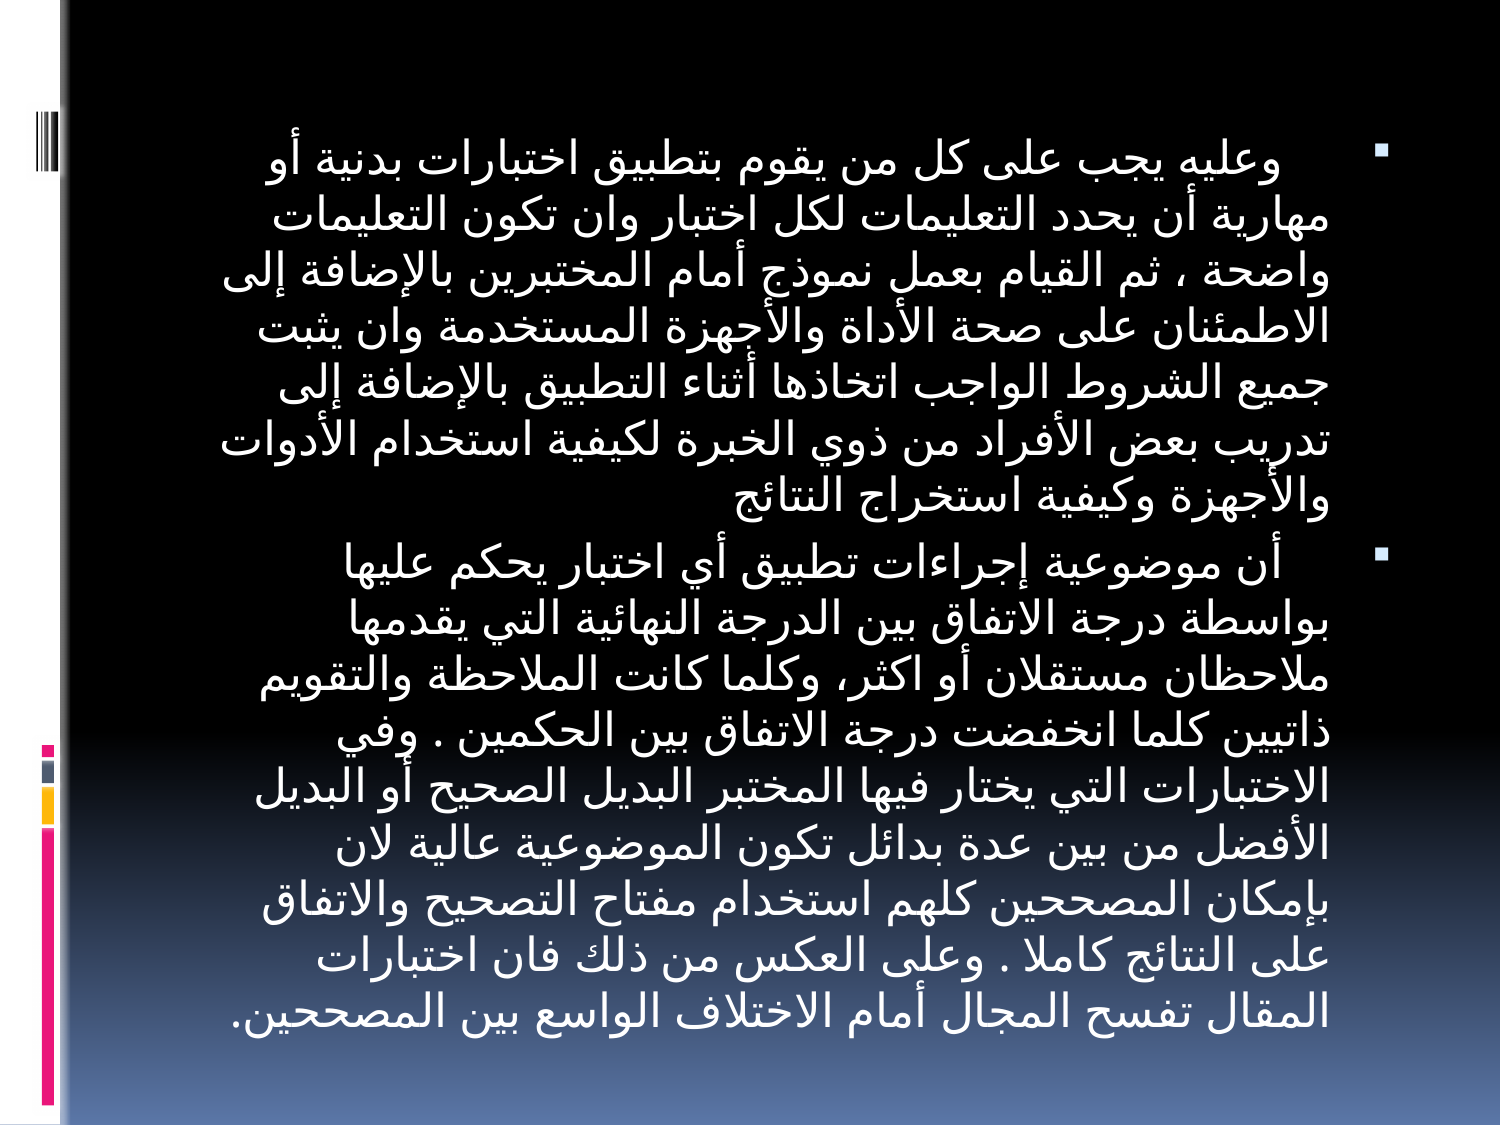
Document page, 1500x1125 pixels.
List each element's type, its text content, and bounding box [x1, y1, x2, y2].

list وعليه يجب على كل من يقوم بتطبيق اختبارات بدنية أو مهارية أن يحدد التعليمات لكل اختبار وان تكون التعليمات واضحة ، ثم القيام بعمل نموذج أمام المختبرين بالإضافة إلى الاطمئنان على صحة الأداة والأجهزة المستخدمة وان يثبت جميع الشروط الواجب اتخاذها أثناء التطبيق بالإضافة إلى تدريب بعض الأفراد من ذوي الخبرة لكيفية استخدام الأدوات والأجهزة وكيفية استخراج النتائج أن موضوعية إجراءات تطبيق أي اختبار يحكم عليها بواسطة درجة الاتفاق بين الدرجة النهائية التي يقدمها ملاحظان مستقلان أو اكثر، وكلما كانت الملاحظة والتقويم ذاتيين كلما انخفضت درجة الاتفاق بين الحكمين . وفي الاختبارات التي يختار فيها المختبر البديل الصحيح أو البديل الأفضل من بين عدة بدائل تكون الموضوعية عالية لان بإمكان المصححين كلهم استخدام مفتاح التصحيح والاتفاق على النتائج كاملا . وعلى العكس من ذلك فان اختبارات المقال تفسح المجال أمام الاختلاف الواسع بين المصححين. [187, 120, 1413, 1063]
